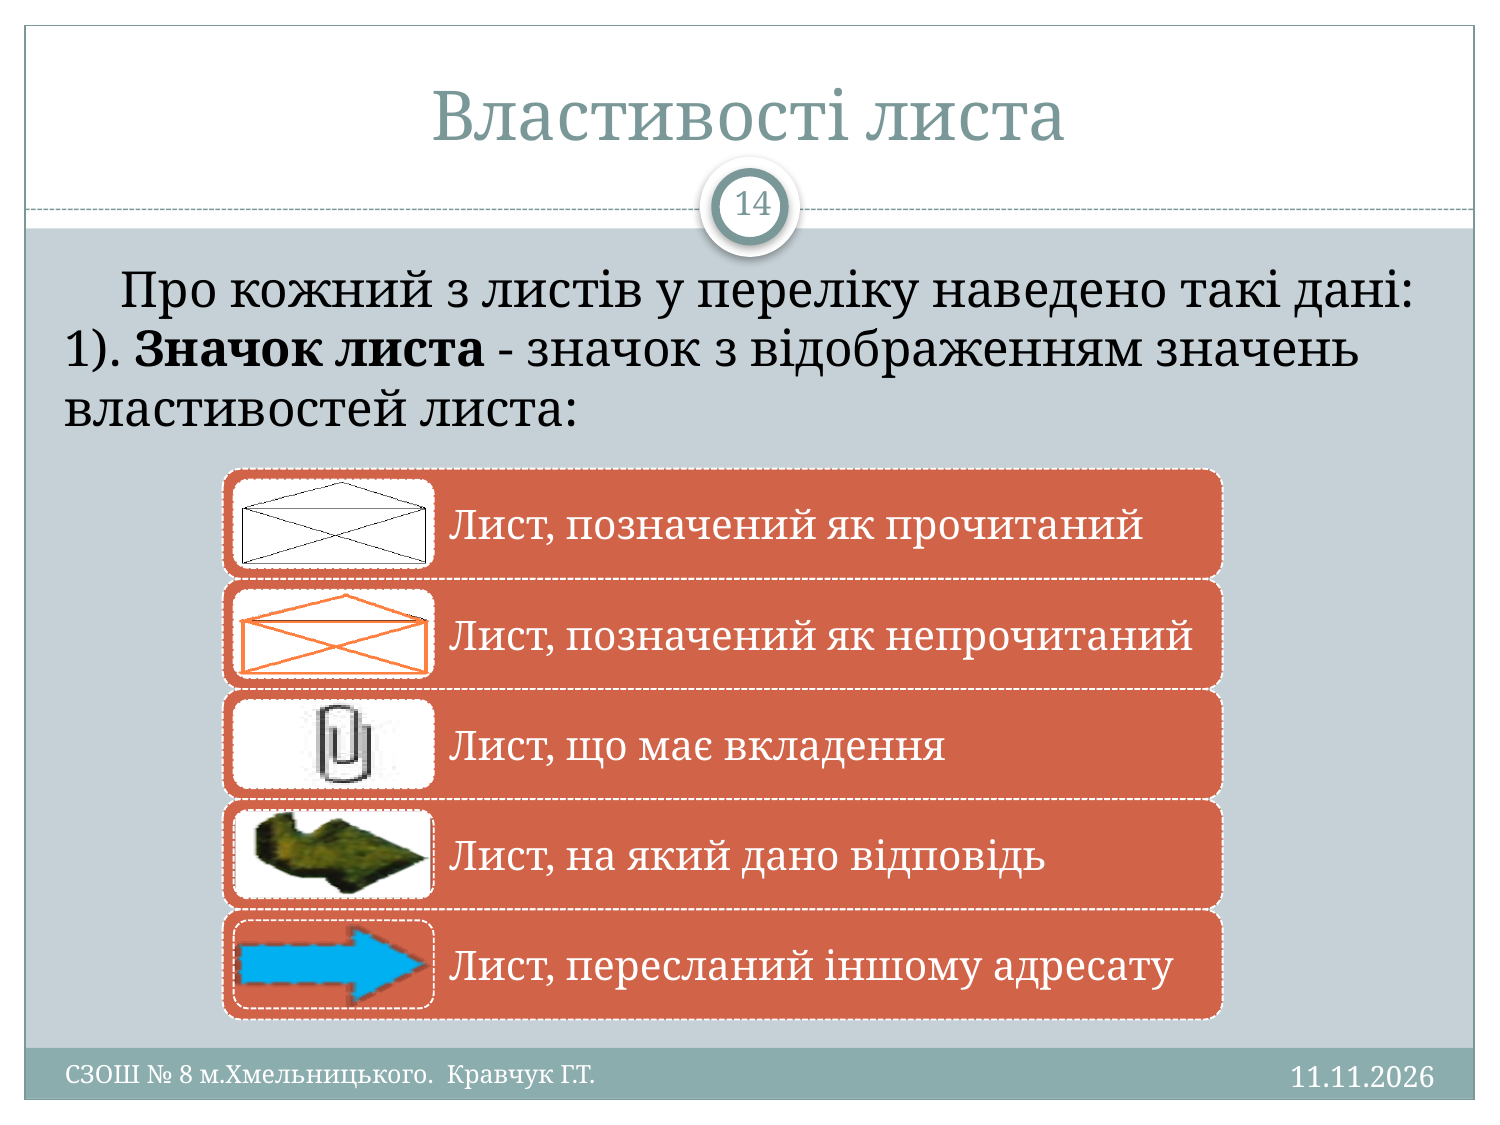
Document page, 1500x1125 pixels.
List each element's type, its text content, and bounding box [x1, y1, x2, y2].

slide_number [950, 1050, 1450, 1111]
title Властивості листа [49, 37, 1450, 162]
footer СЗОШ № 8 м.Хмельницького. Кравчук Г.Т. [50, 1051, 638, 1112]
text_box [222, 468, 1223, 1020]
slide_number 14 [715, 168, 791, 241]
list Про кожний з листів у переліку наведено такі дані: 1). Значок листа - значок з відображенням значень властивостей листа: [49, 250, 1445, 446]
